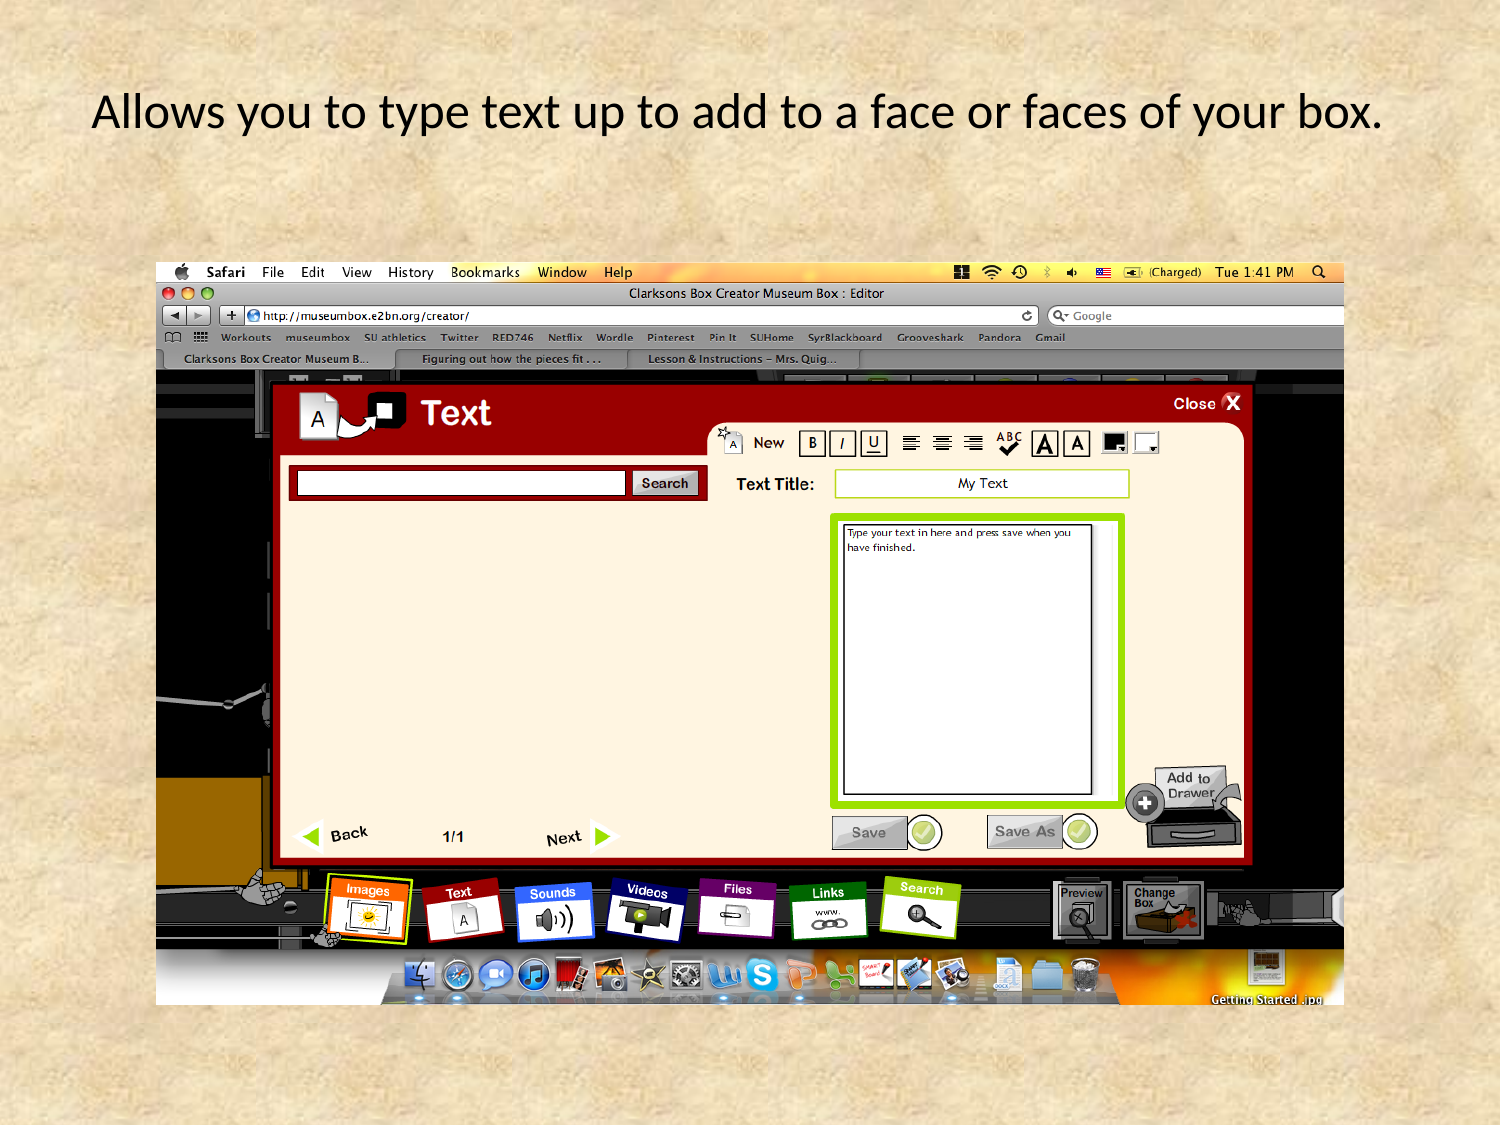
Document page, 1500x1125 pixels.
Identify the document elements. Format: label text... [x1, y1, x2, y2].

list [155, 262, 1345, 1006]
picture [0, 0, 1500, 1125]
title Allows you to type text up to add to a face or faces of your box. [75, 45, 1425, 233]
